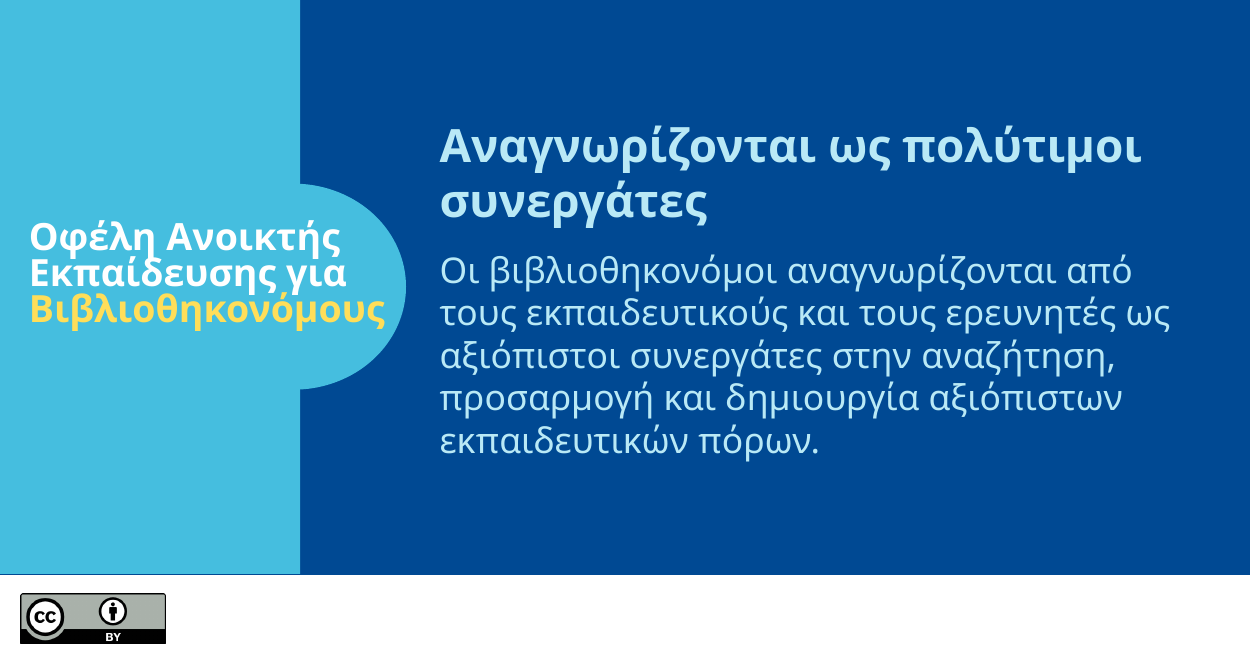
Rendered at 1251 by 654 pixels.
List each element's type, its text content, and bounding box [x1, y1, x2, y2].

text_box Αναγνωρίζονται ως πολύτιμοι συνεργάτες Οι βιβλιοθηκονόμοι αναγνωρίζονται από τους εκπαιδευτικούς και τους ερευνητές ως αξιόπιστοι συνεργάτες στην αναζήτηση, προσαρμογή και δημιουργία αξιόπιστων εκπαιδευτικών πόρων. [427, 104, 1190, 473]
text_box [201, 345, 387, 390]
text_box Οφέλη Ανοικτής Εκπαίδευσης για Βιβλιοθηκονόμους [13, 206, 421, 345]
text_box [0, 0, 301, 574]
text_box [224, 183, 364, 206]
picture [20, 592, 166, 645]
text_box [0, 582, 1250, 654]
